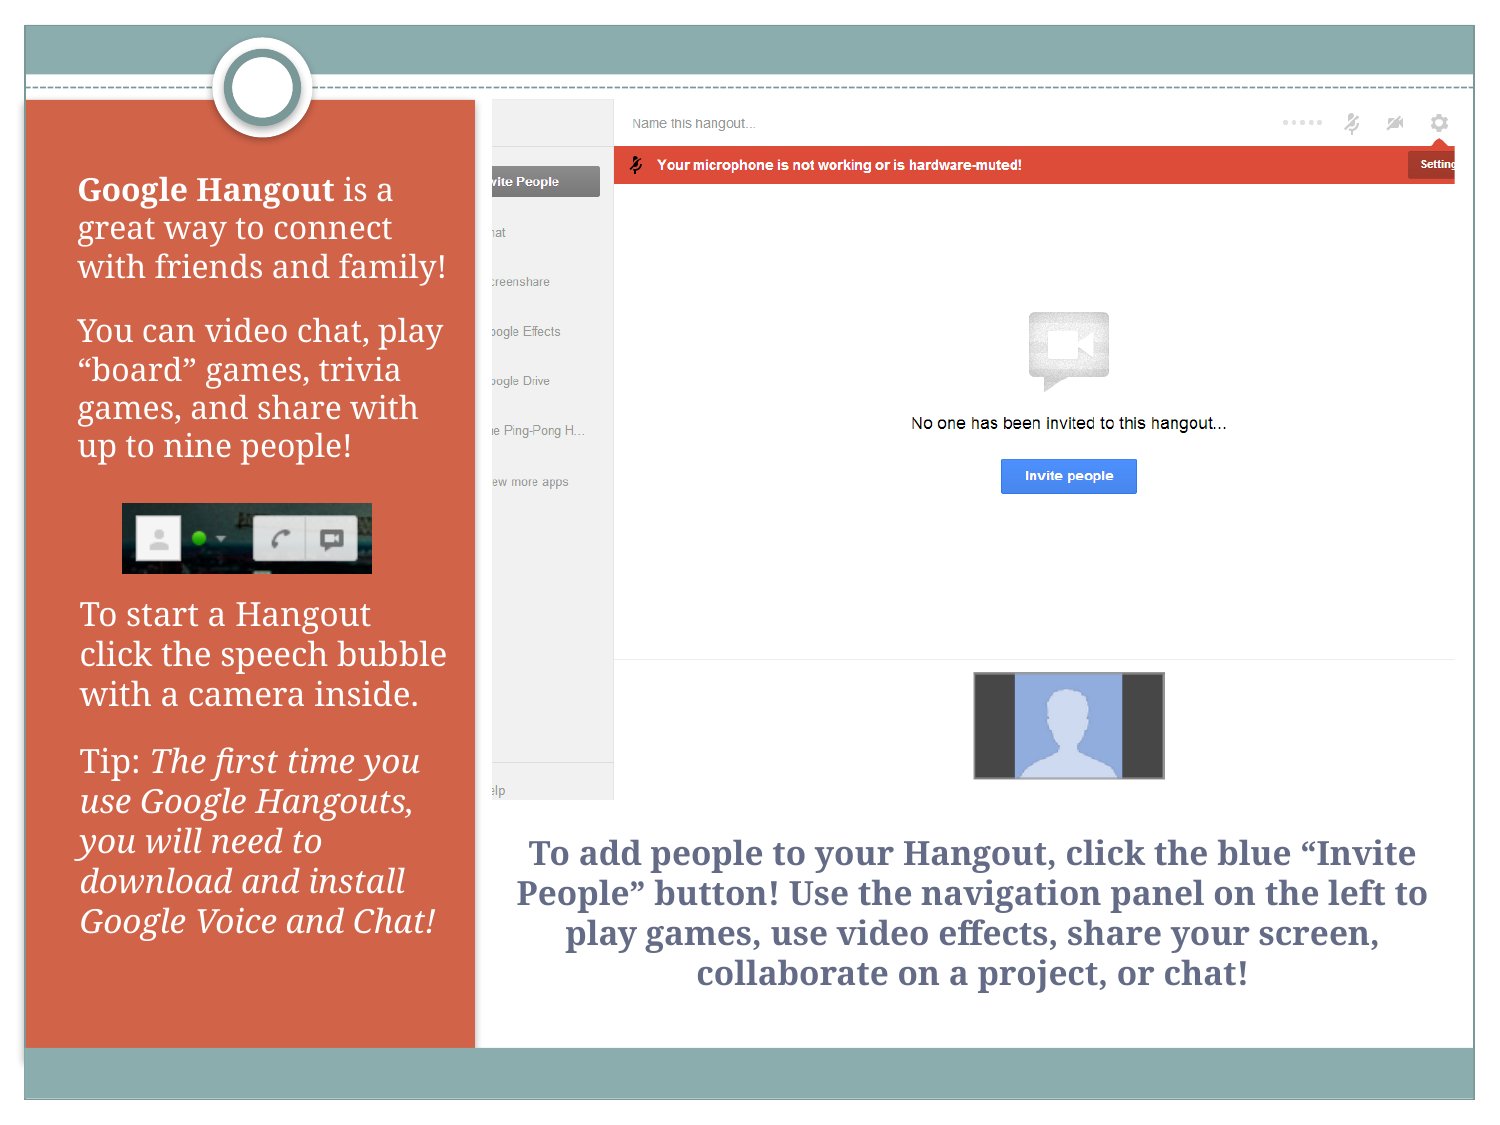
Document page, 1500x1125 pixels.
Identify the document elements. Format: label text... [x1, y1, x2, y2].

title To add people to your Hangout, click the blue “Invite People” button! Use the navigation panel on the left to play games, use video effects, share your screen, collaborate on a project, or chat! [492, 825, 1455, 1047]
text_box To start a Hangout click the speech bubble with a camera inside. Tip: The first time you use Google Hangouts, you will need to download and install Google Voice and Chat! [64, 586, 465, 1012]
picture [491, 99, 1455, 801]
picture [121, 503, 373, 574]
list Google Hangout is a great way to connect with friends and family! You can video chat, play “board” games, trivia games, and share with up to nine people! [62, 162, 463, 539]
